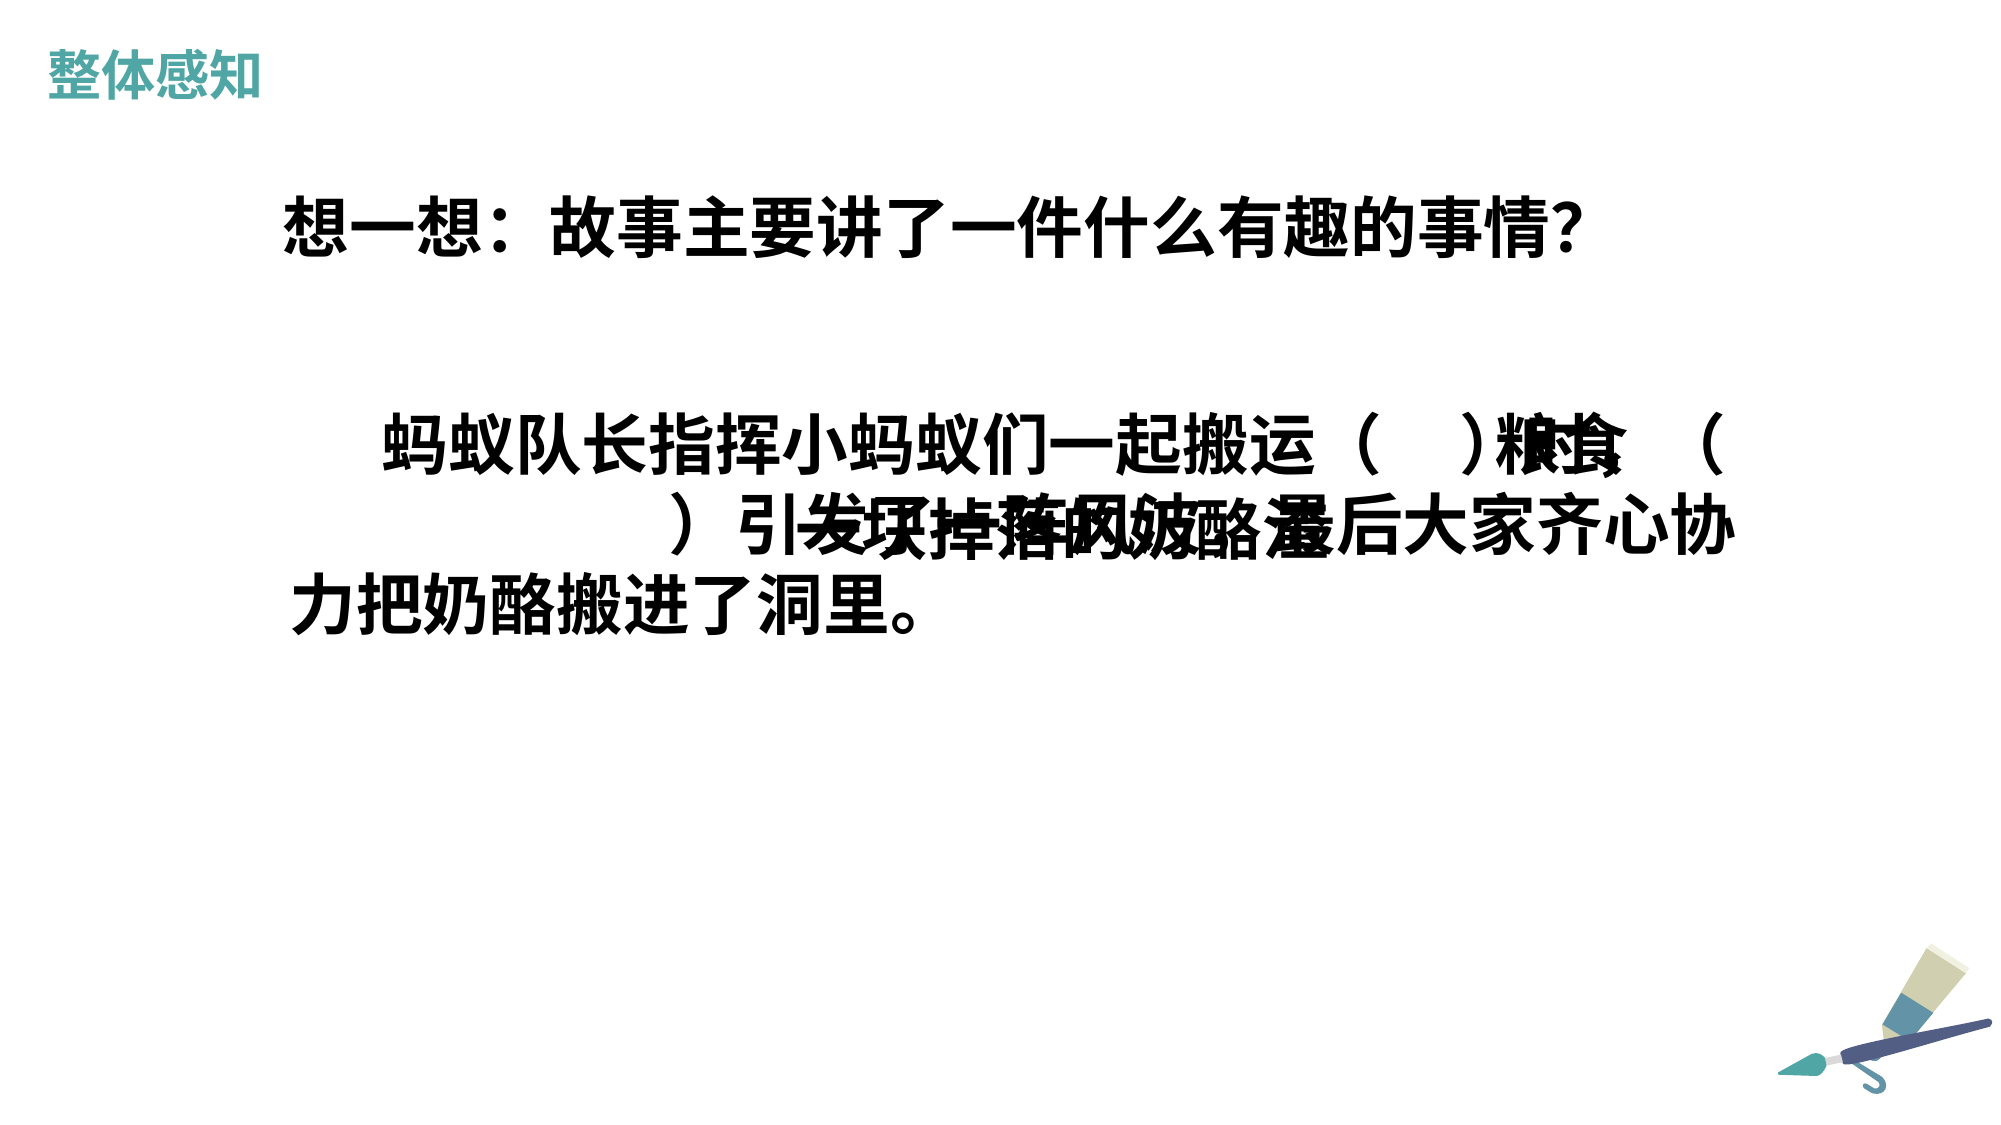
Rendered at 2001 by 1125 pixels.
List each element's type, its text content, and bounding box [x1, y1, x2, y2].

text_box 整体感知 [32, 33, 347, 114]
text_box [1811, 945, 1974, 1125]
text_box 想一想：故事主要讲了一件什么有趣的事情？ [268, 154, 1725, 274]
text_box 粮食 [1479, 395, 1914, 481]
text_box 蚂蚁队长指挥小蚂蚁们一起搬运（ ）时，（ ）引发了一阵风波，最后大家齐心协力把奶酪搬进了洞里。 [274, 395, 1804, 651]
text_box 一块掉落的奶酪渣 [780, 481, 1914, 576]
